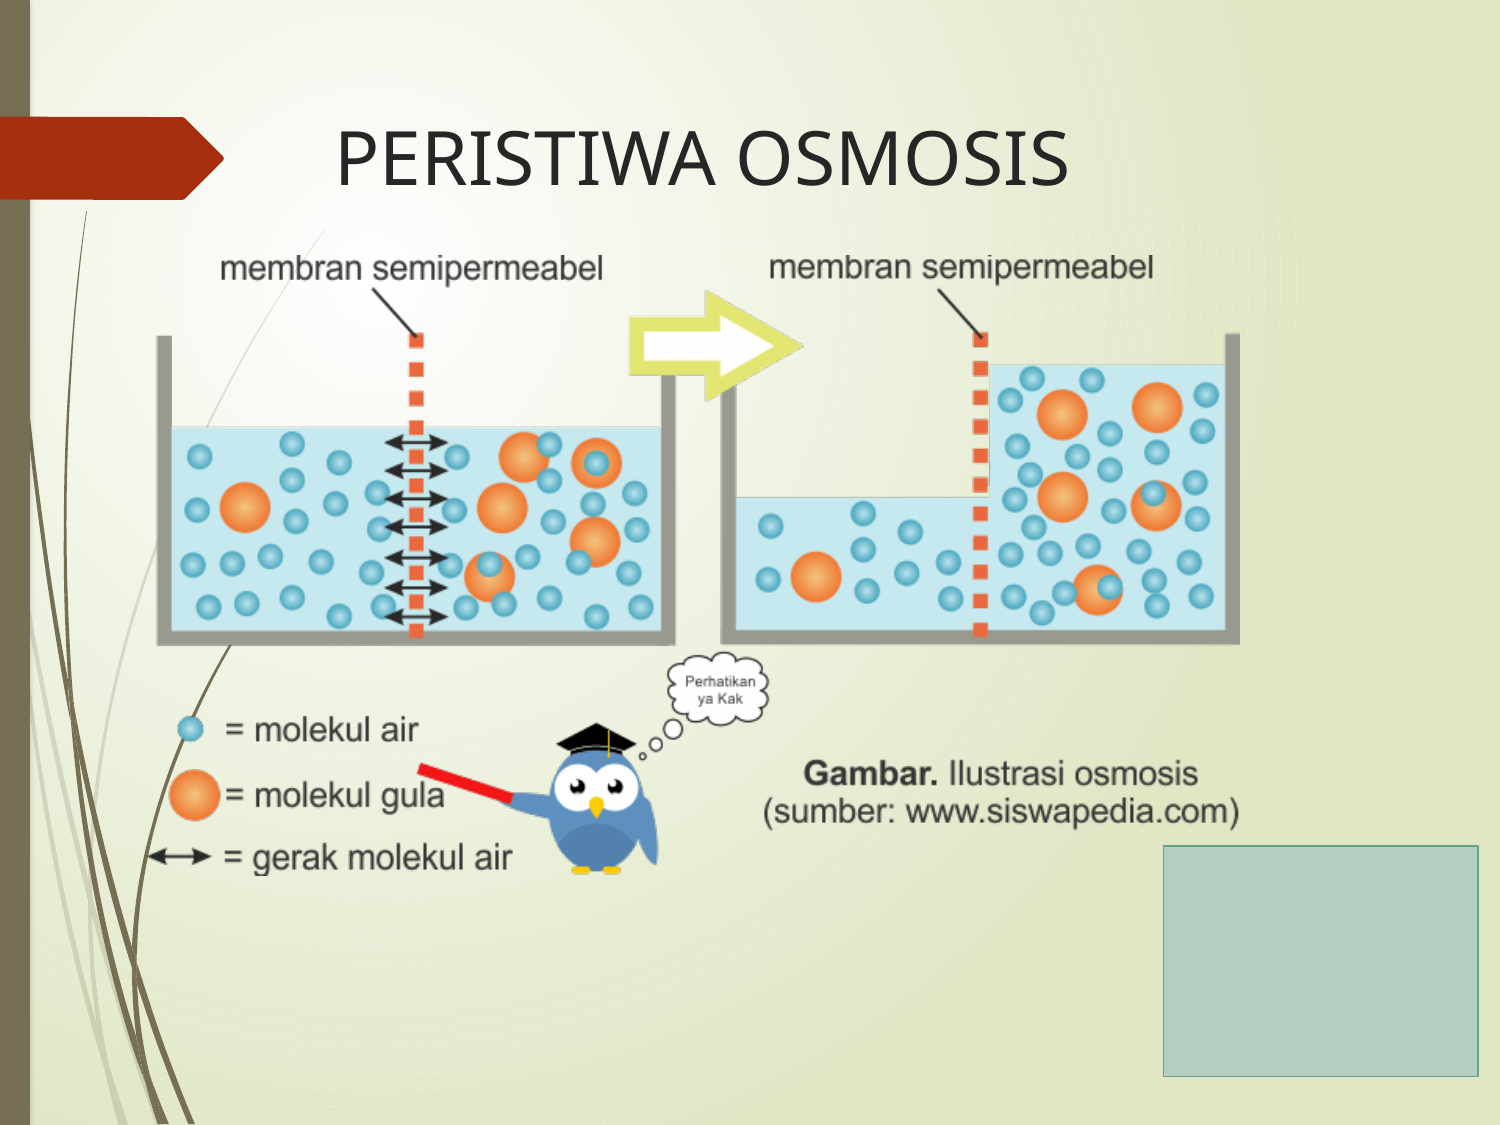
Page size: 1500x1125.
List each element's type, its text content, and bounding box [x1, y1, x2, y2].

text_box [1163, 845, 1479, 1077]
picture [147, 255, 1240, 876]
title PERISTIWA OSMOSIS [319, 102, 1400, 313]
